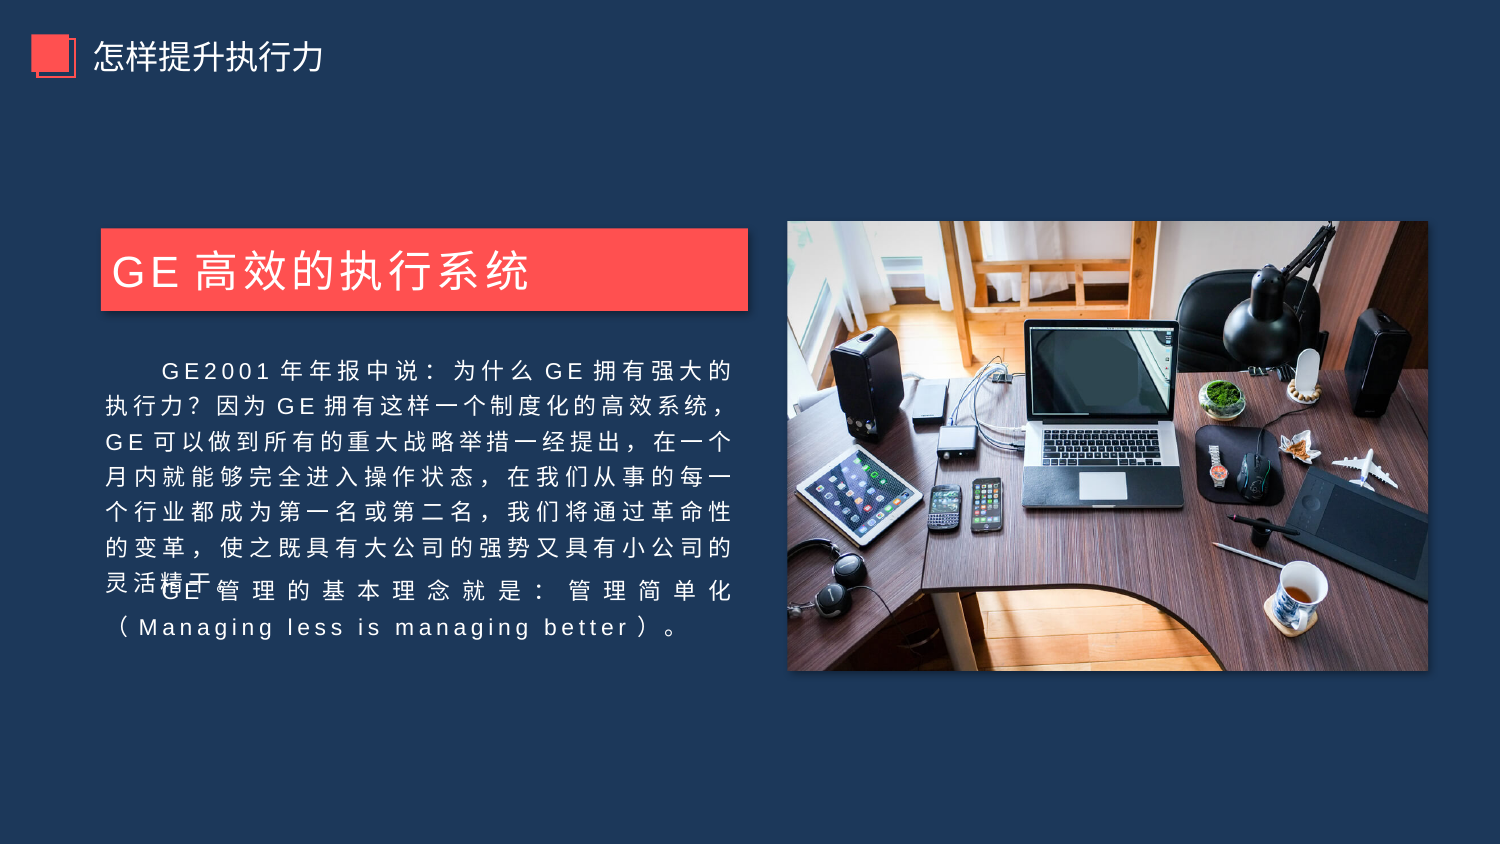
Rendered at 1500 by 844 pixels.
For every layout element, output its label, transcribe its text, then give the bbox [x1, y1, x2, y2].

text_box [100, 227, 749, 312]
text_box GE管理的基本理念就是：管理简单化（Managing less is managing better）。 [94, 602, 748, 646]
text_box [786, 221, 1429, 672]
text_box GE高效的执行系统 [100, 237, 563, 302]
text_box GE2001年年报中说：为什么GE拥有强大的执行力？因为GE拥有这样一个制度化的高效系统，GE可以做到所有的重大战略举措一经提出，在一个月内就能够完全进入操作状态，在我们从事的每一个行业都成为第一名或第二名，我们将通过革命性的变革，使之既具有大公司的强势又具有小公司的灵活精干。 [94, 342, 748, 602]
